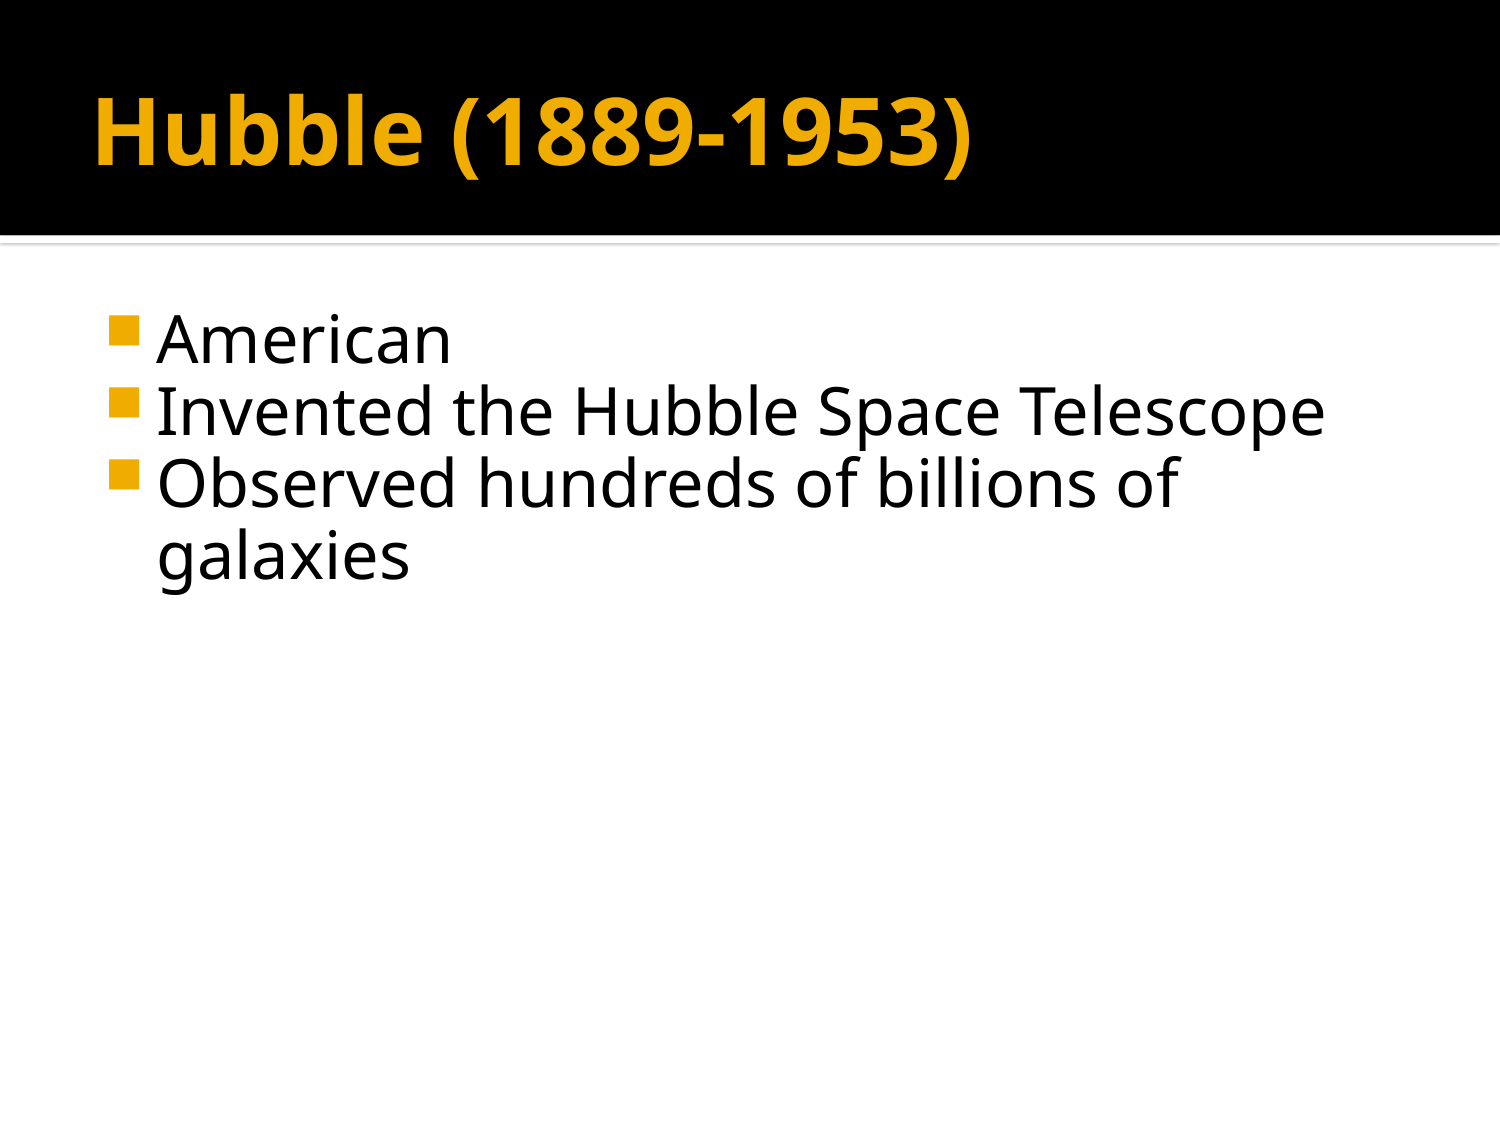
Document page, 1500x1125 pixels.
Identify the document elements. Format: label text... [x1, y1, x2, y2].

title Hubble (1889-1953) [75, 25, 1425, 231]
list American Invented the Hubble Space Telescope Observed hundreds of billions of galaxies [75, 291, 1425, 1050]
